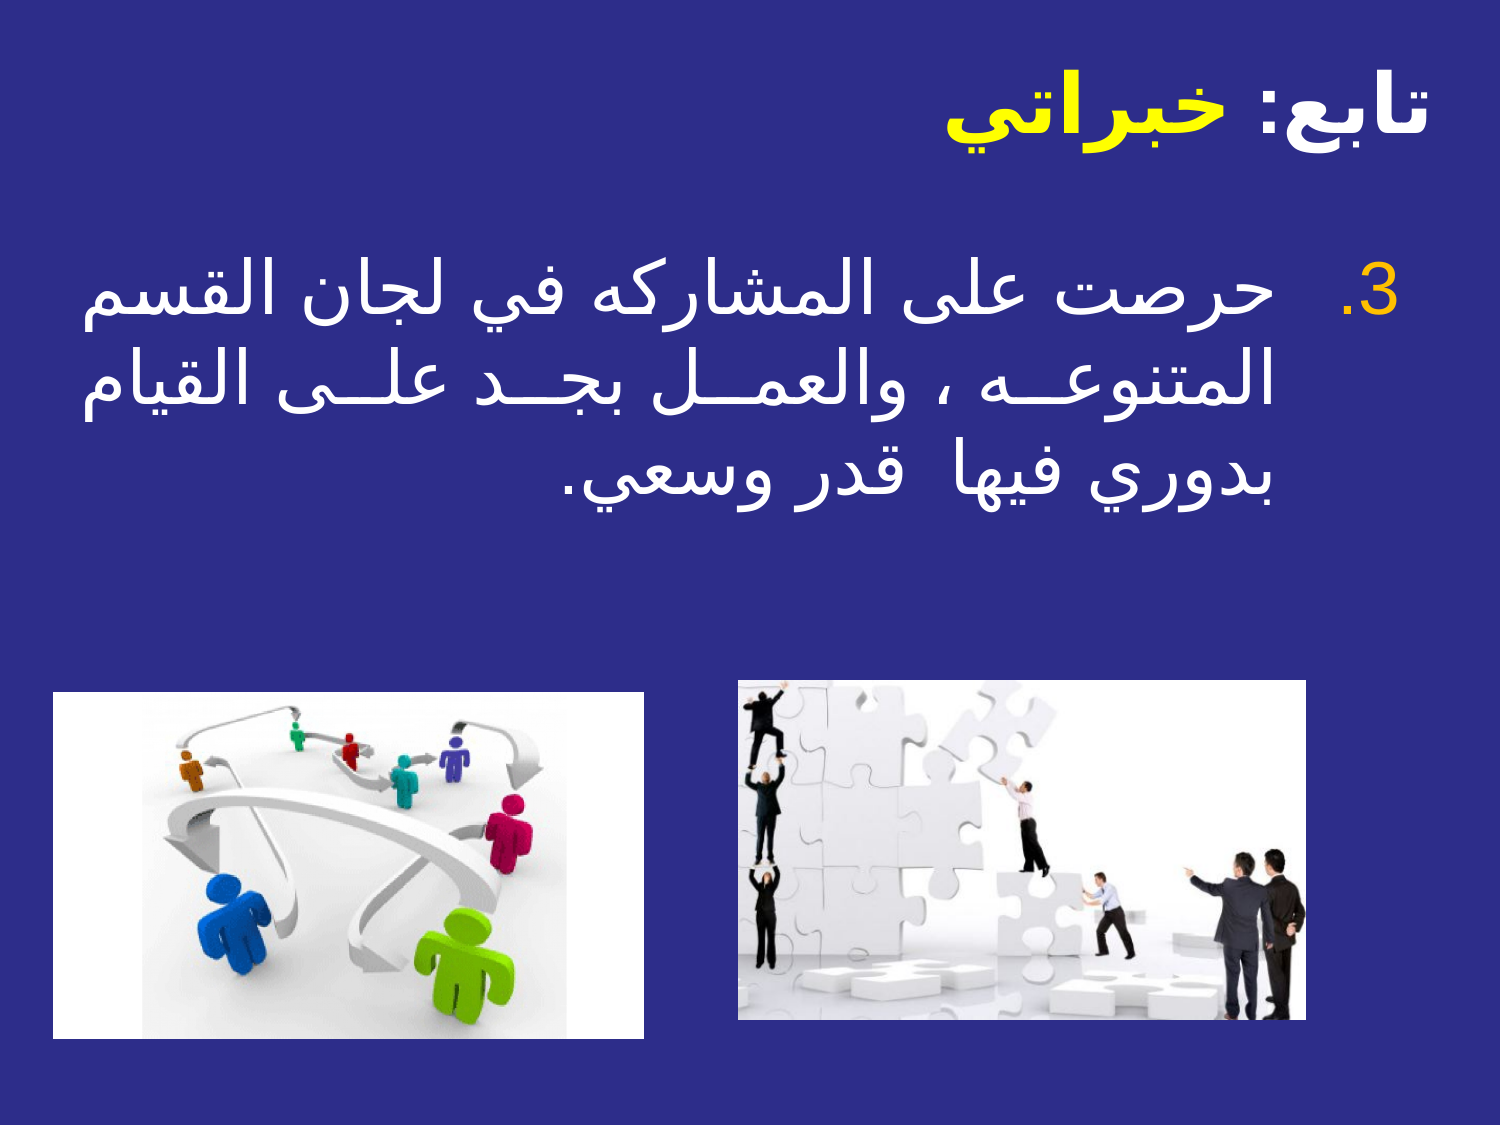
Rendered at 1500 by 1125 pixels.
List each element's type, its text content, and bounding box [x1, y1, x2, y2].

picture [737, 680, 1306, 1020]
text_box تابع: خبراتي [927, 42, 1495, 158]
picture [52, 692, 644, 1039]
list حرصت على المشاركه في لجان القسم المتنوعه ، والعمل بجد على القيام بدوري فيها قدر وسعي. [64, 231, 1416, 540]
